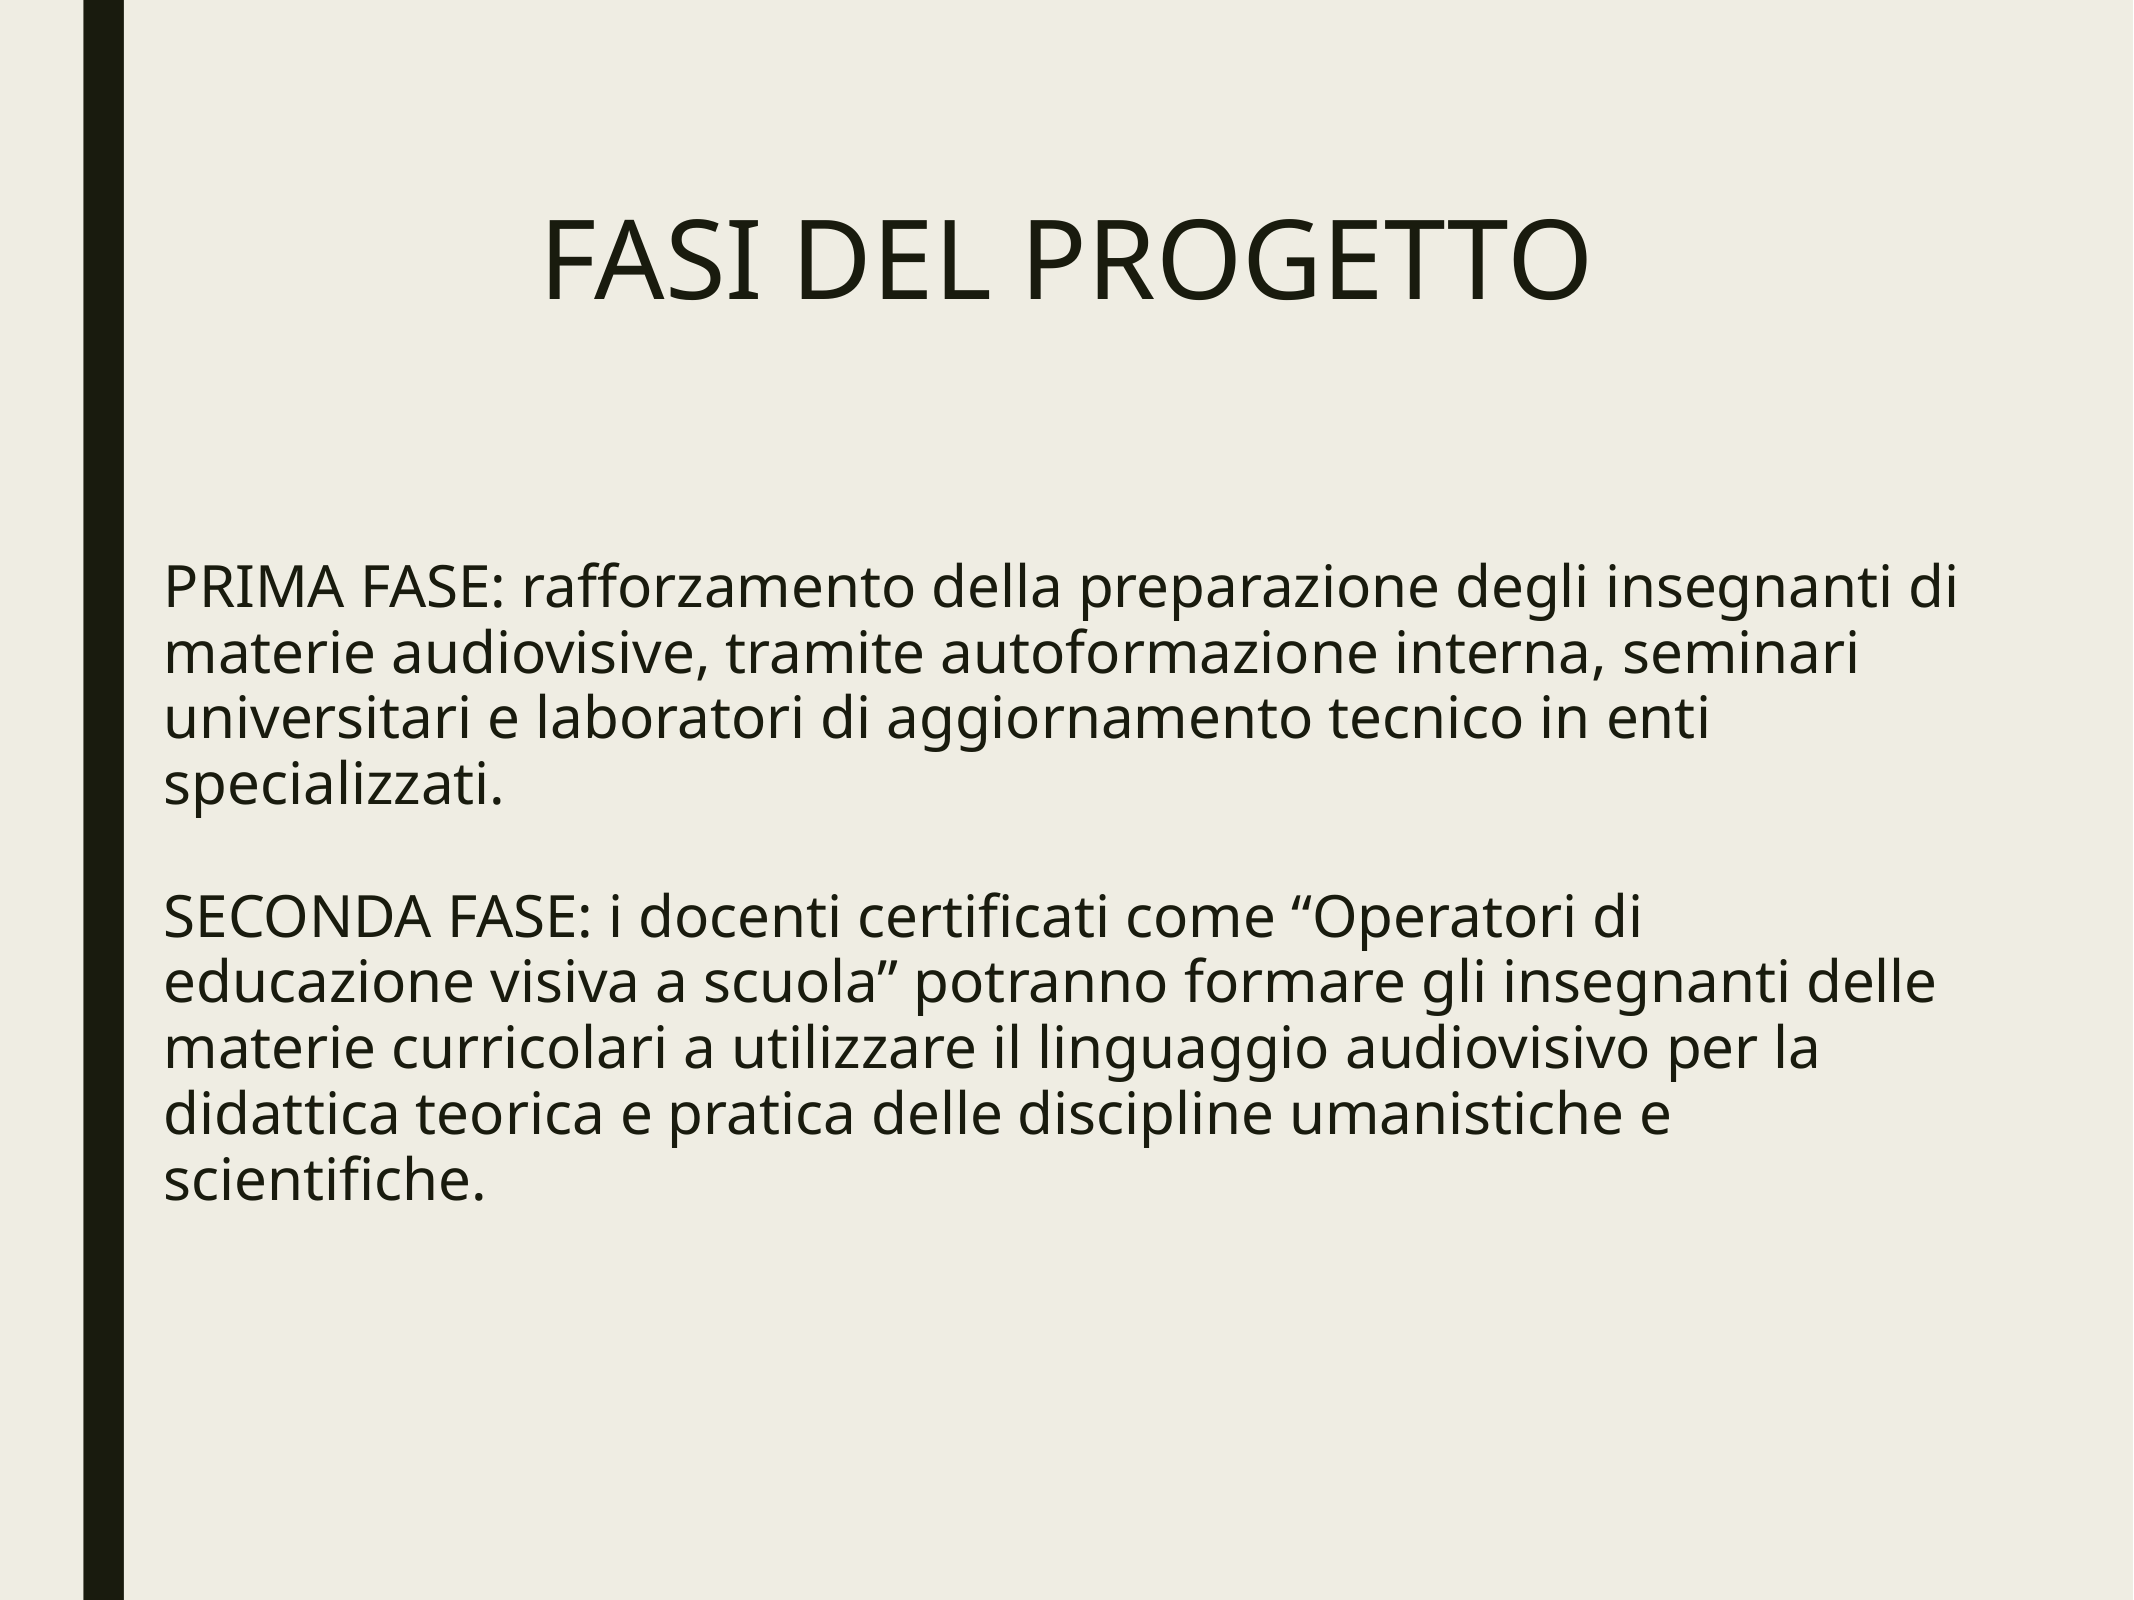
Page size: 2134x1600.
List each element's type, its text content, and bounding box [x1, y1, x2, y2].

list PRIMA FASE: rafforzamento della preparazione degli insegnanti di materie audiovisive, tramite autoformazione interna, seminari universitari e laboratori di aggiornamento tecnico in enti specializzati. SECONDA FASE: i docenti certificati come “Operatori di educazione visiva a scuola” potranno formare gli insegnanti delle materie curricolari a utilizzare il linguaggio audiovisivo per la didattica teorica e pratica delle discipline umanistiche e scientifiche. [155, 410, 1978, 1457]
title FASI DEL PROGETTO [155, 197, 1978, 351]
